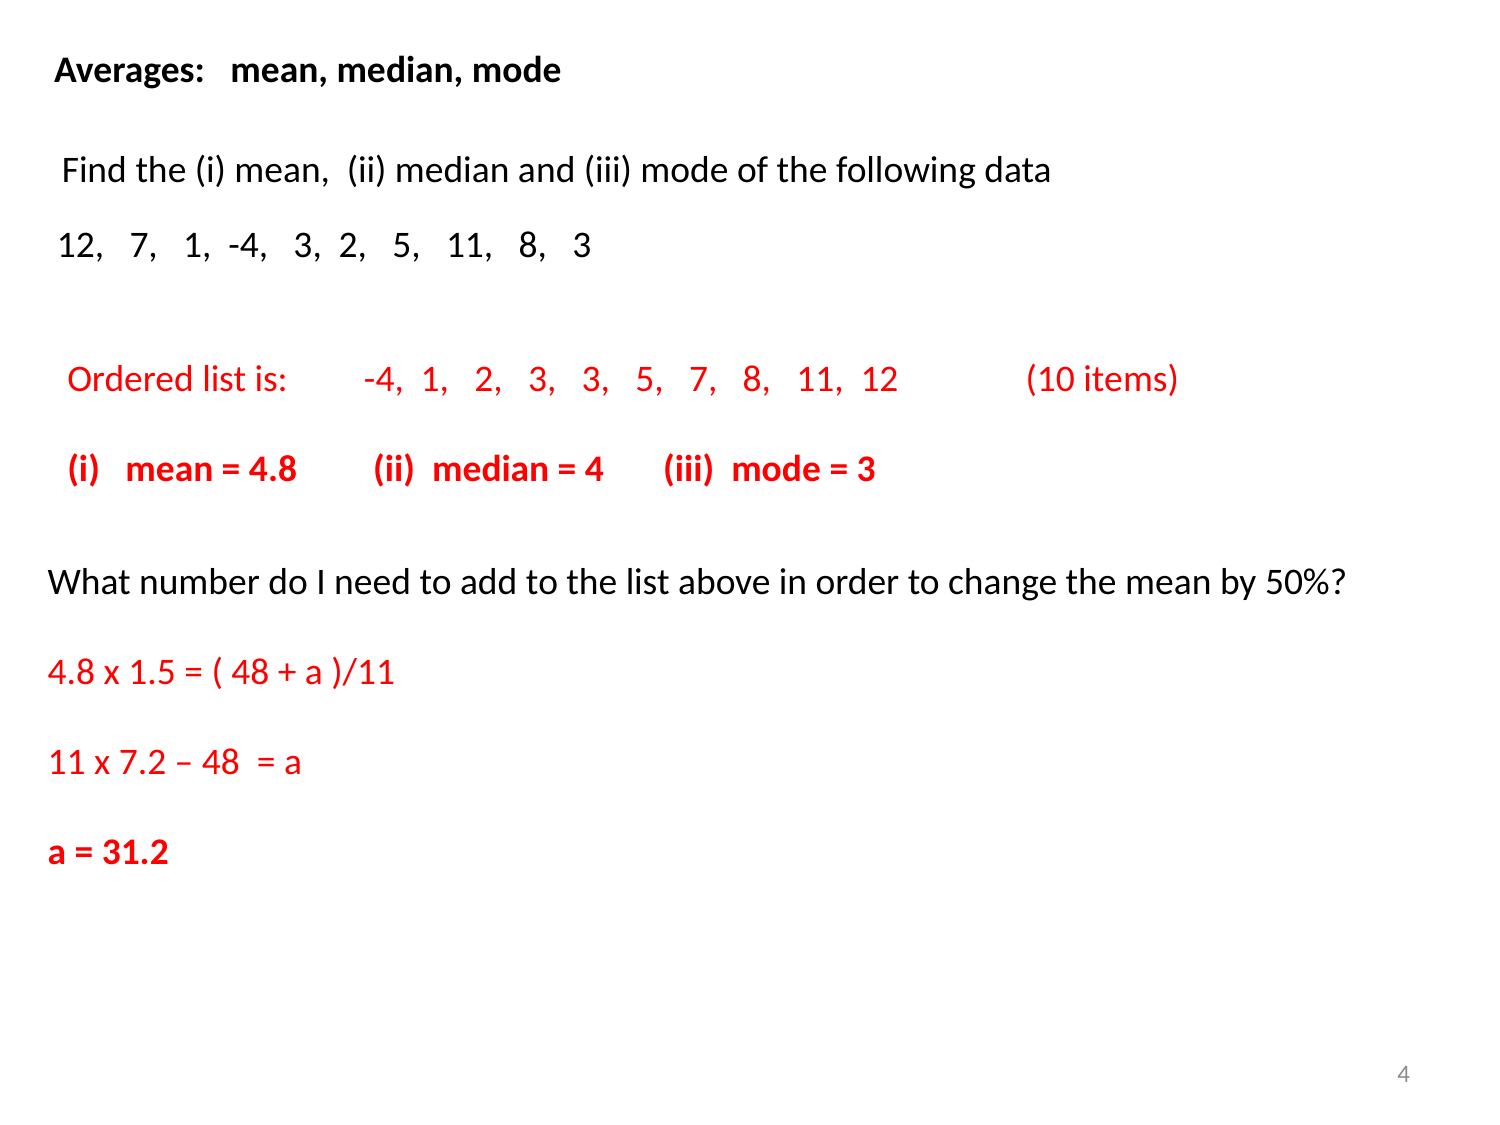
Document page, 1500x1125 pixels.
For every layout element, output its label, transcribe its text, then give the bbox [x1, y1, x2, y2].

text_box 12, 7, 1, -4, 3, 2, 5, 11, 8, 3 [42, 212, 608, 273]
text_box What number do I need to add to the list above in order to change the mean by 50%? 4.8 x 1.5 = ( 48 + a )/11 11 x 7.2 – 48 = a a = 31.2 [33, 549, 1364, 880]
text_box Find the (i) mean, (ii) median and (iii) mode of the following data [47, 137, 1068, 198]
text_box Ordered list is: -4, 1, 2, 3, 3, 5, 7, 8, 11, 12 (10 items) (i) mean = 4.8 (ii) median = 4 (iii) mode = 3 [52, 346, 1196, 497]
text_box Averages: mean, median, mode [39, 37, 578, 98]
slide_number 4 [1074, 1042, 1425, 1103]
